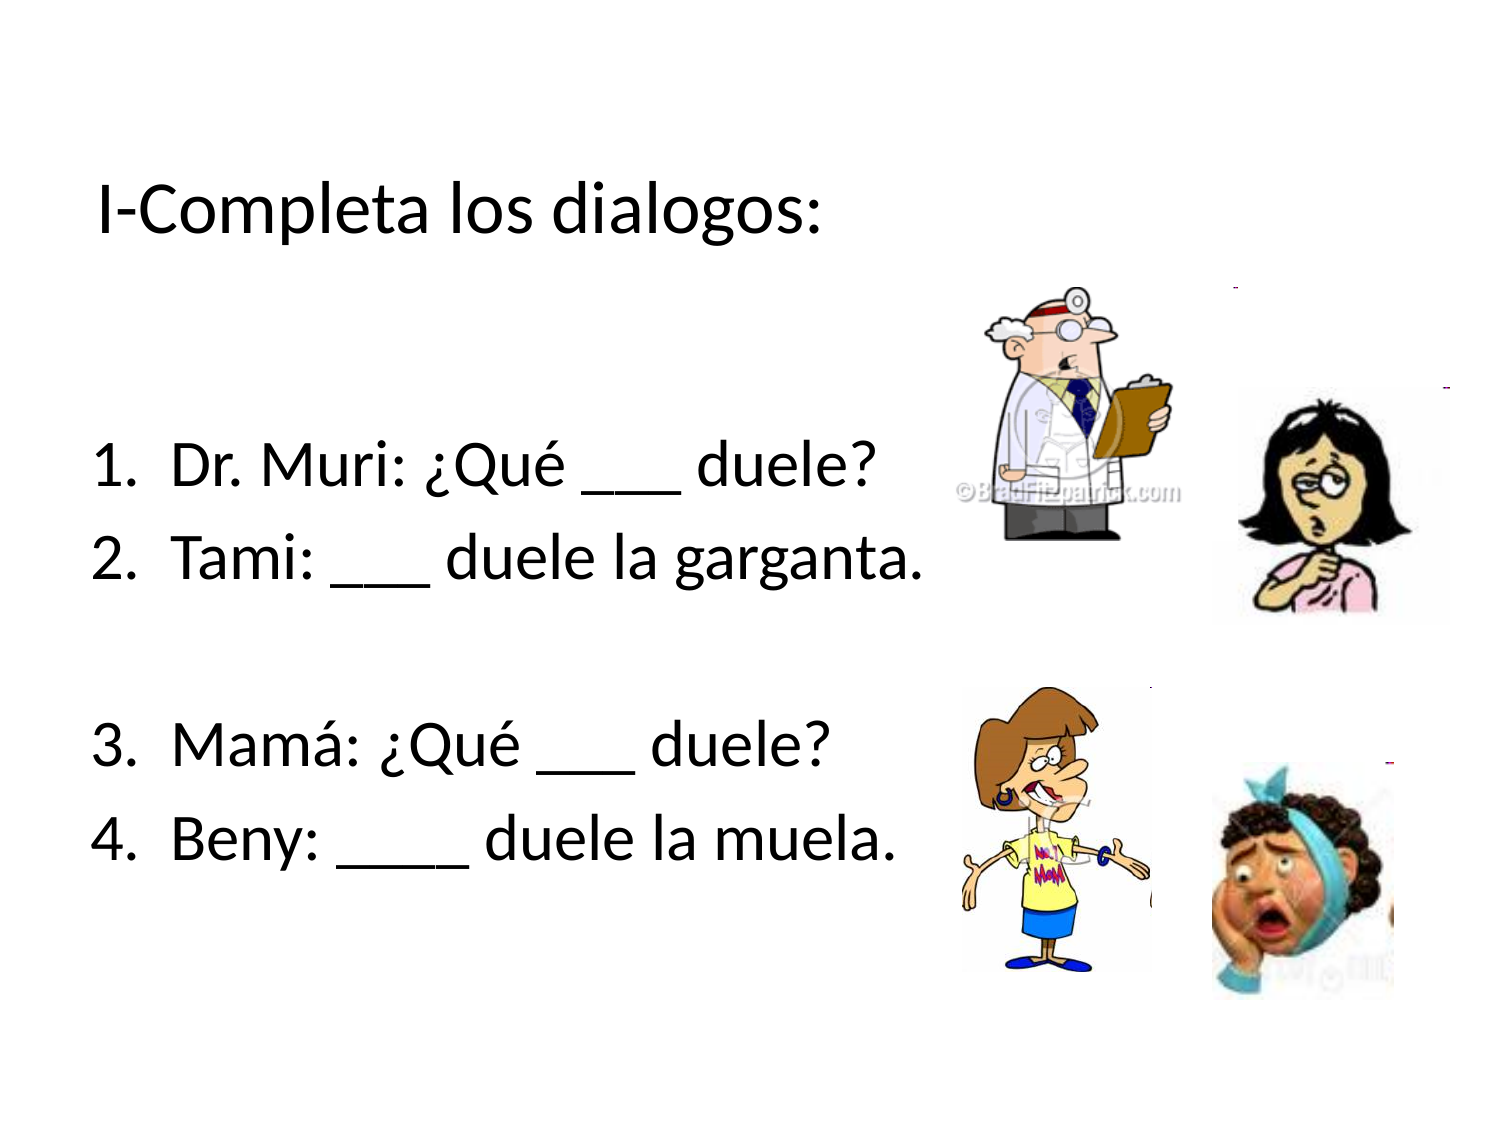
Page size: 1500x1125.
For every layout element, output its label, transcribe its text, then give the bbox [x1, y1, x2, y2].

text_box I-Completa los dialogos: [81, 151, 840, 256]
picture [1212, 762, 1394, 1001]
picture [899, 287, 1451, 626]
list 1. Dr. Muri: ¿Qué ___ duele? 2. Tami: ___ duele la garganta. 3. Mamá: ¿Qué ___ duele? 4. Beny: ____ duele la muela. [75, 319, 1450, 1013]
picture [962, 687, 1153, 973]
